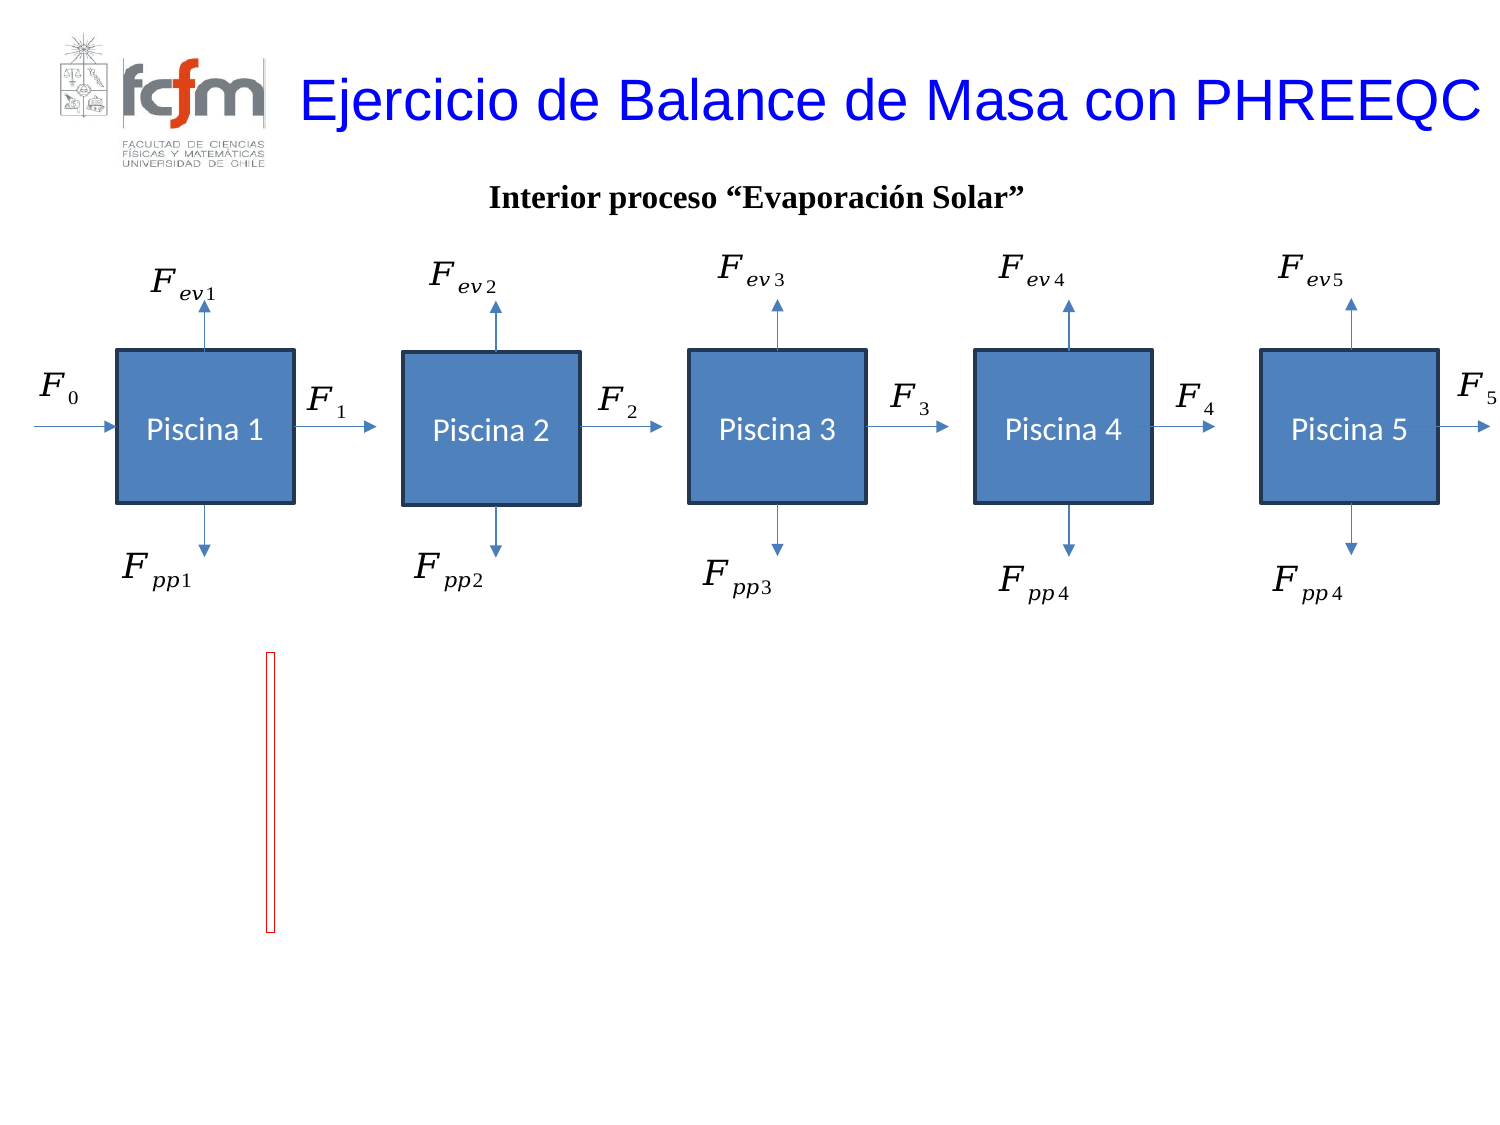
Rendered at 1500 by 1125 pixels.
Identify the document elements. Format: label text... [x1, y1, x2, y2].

text_box Piscina 1 [115, 348, 296, 505]
text_box Ejercicio de Balance de Masa con PHREEQC [407, 2, 1376, 192]
text_box Piscina 2 [401, 350, 582, 507]
text_box Piscina 4 [973, 348, 1154, 505]
text_box Piscina 3 [687, 348, 868, 505]
text_box Piscina 5 [1259, 348, 1440, 505]
text_box Interior proceso “Evaporación Solar” [473, 168, 1082, 223]
